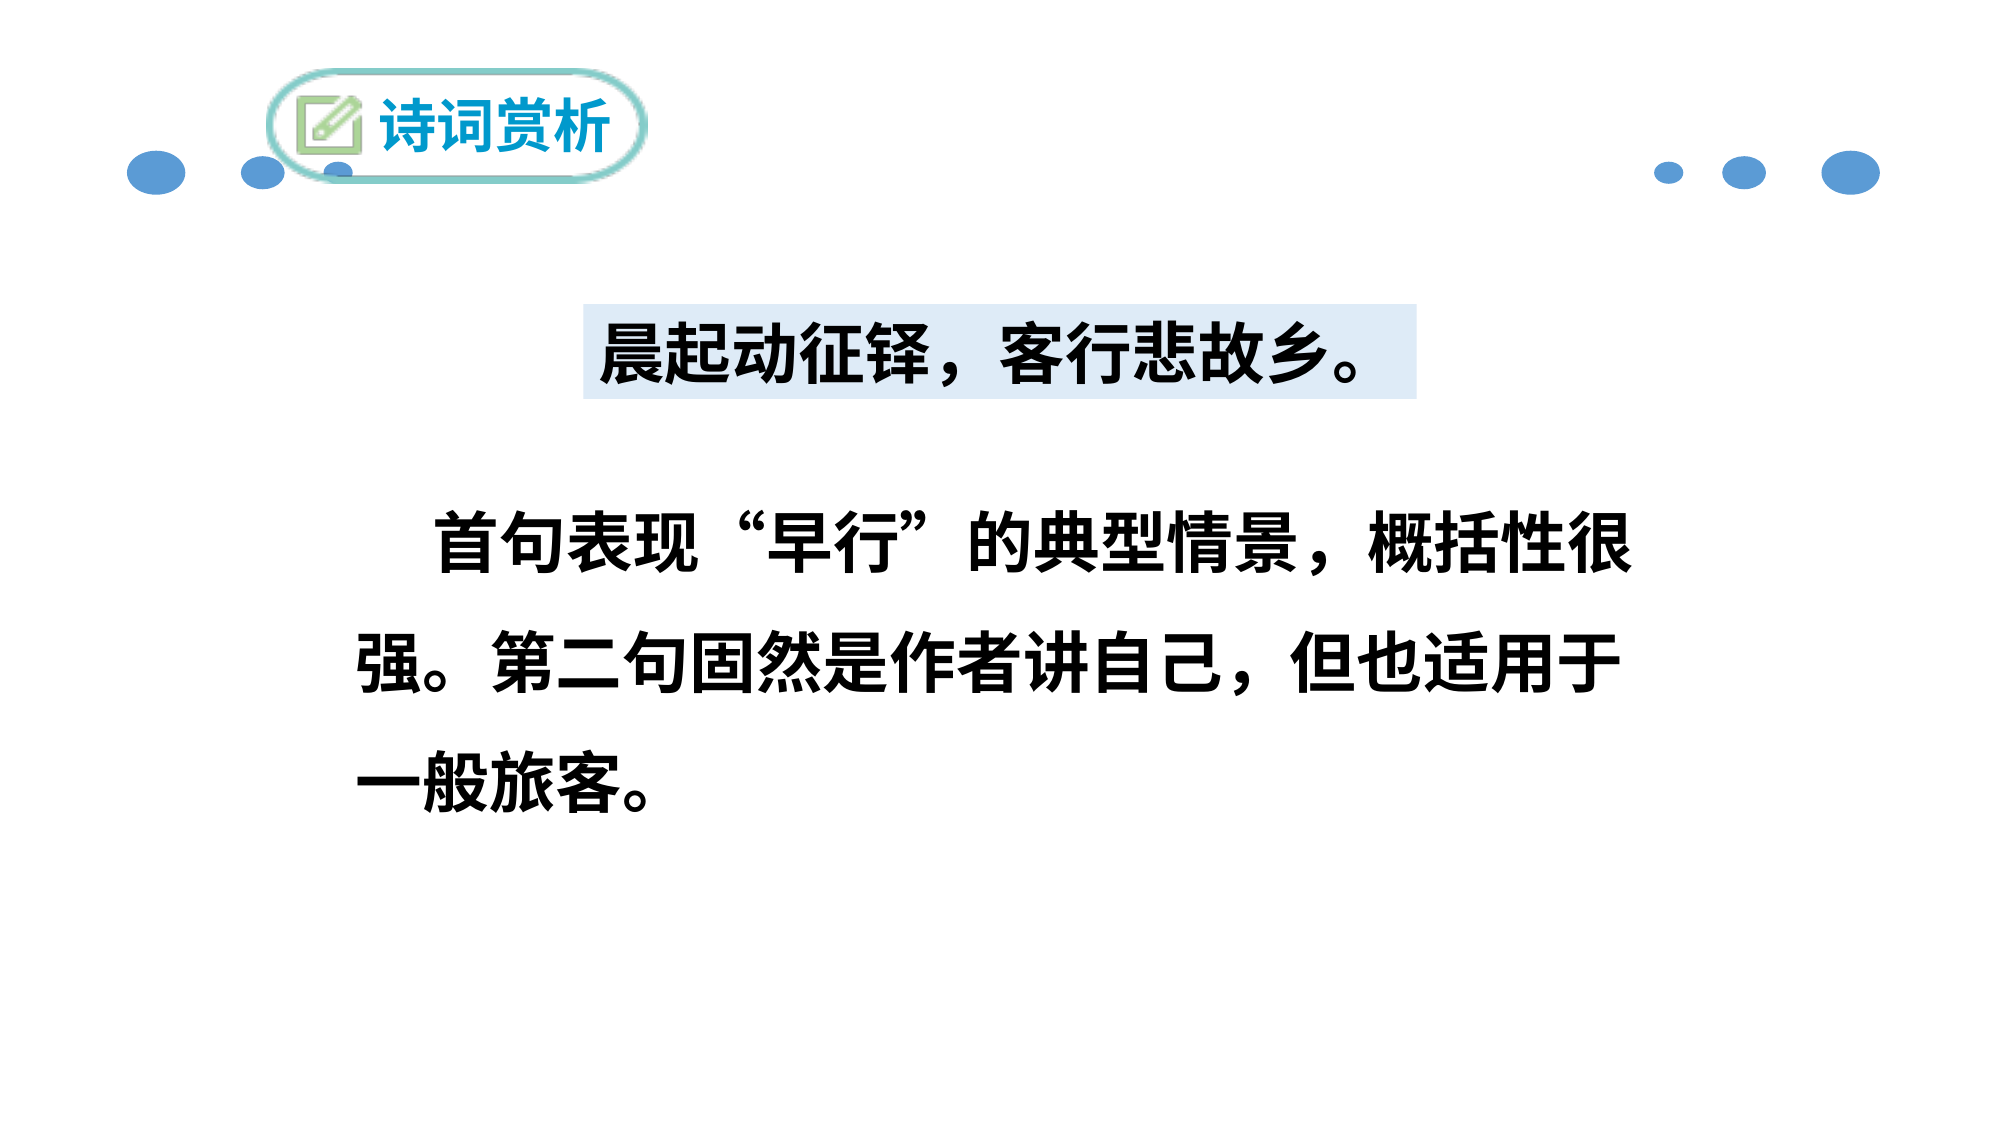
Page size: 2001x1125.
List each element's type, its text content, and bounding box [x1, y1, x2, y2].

text_box 晨起动征铎，客行悲故乡。 [583, 304, 1417, 399]
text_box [266, 68, 648, 184]
text_box 首句表现“早行”的典型情景，概括性很强。第二句固然是作者讲自己，但也适用于一般旅客。 [341, 453, 1659, 829]
